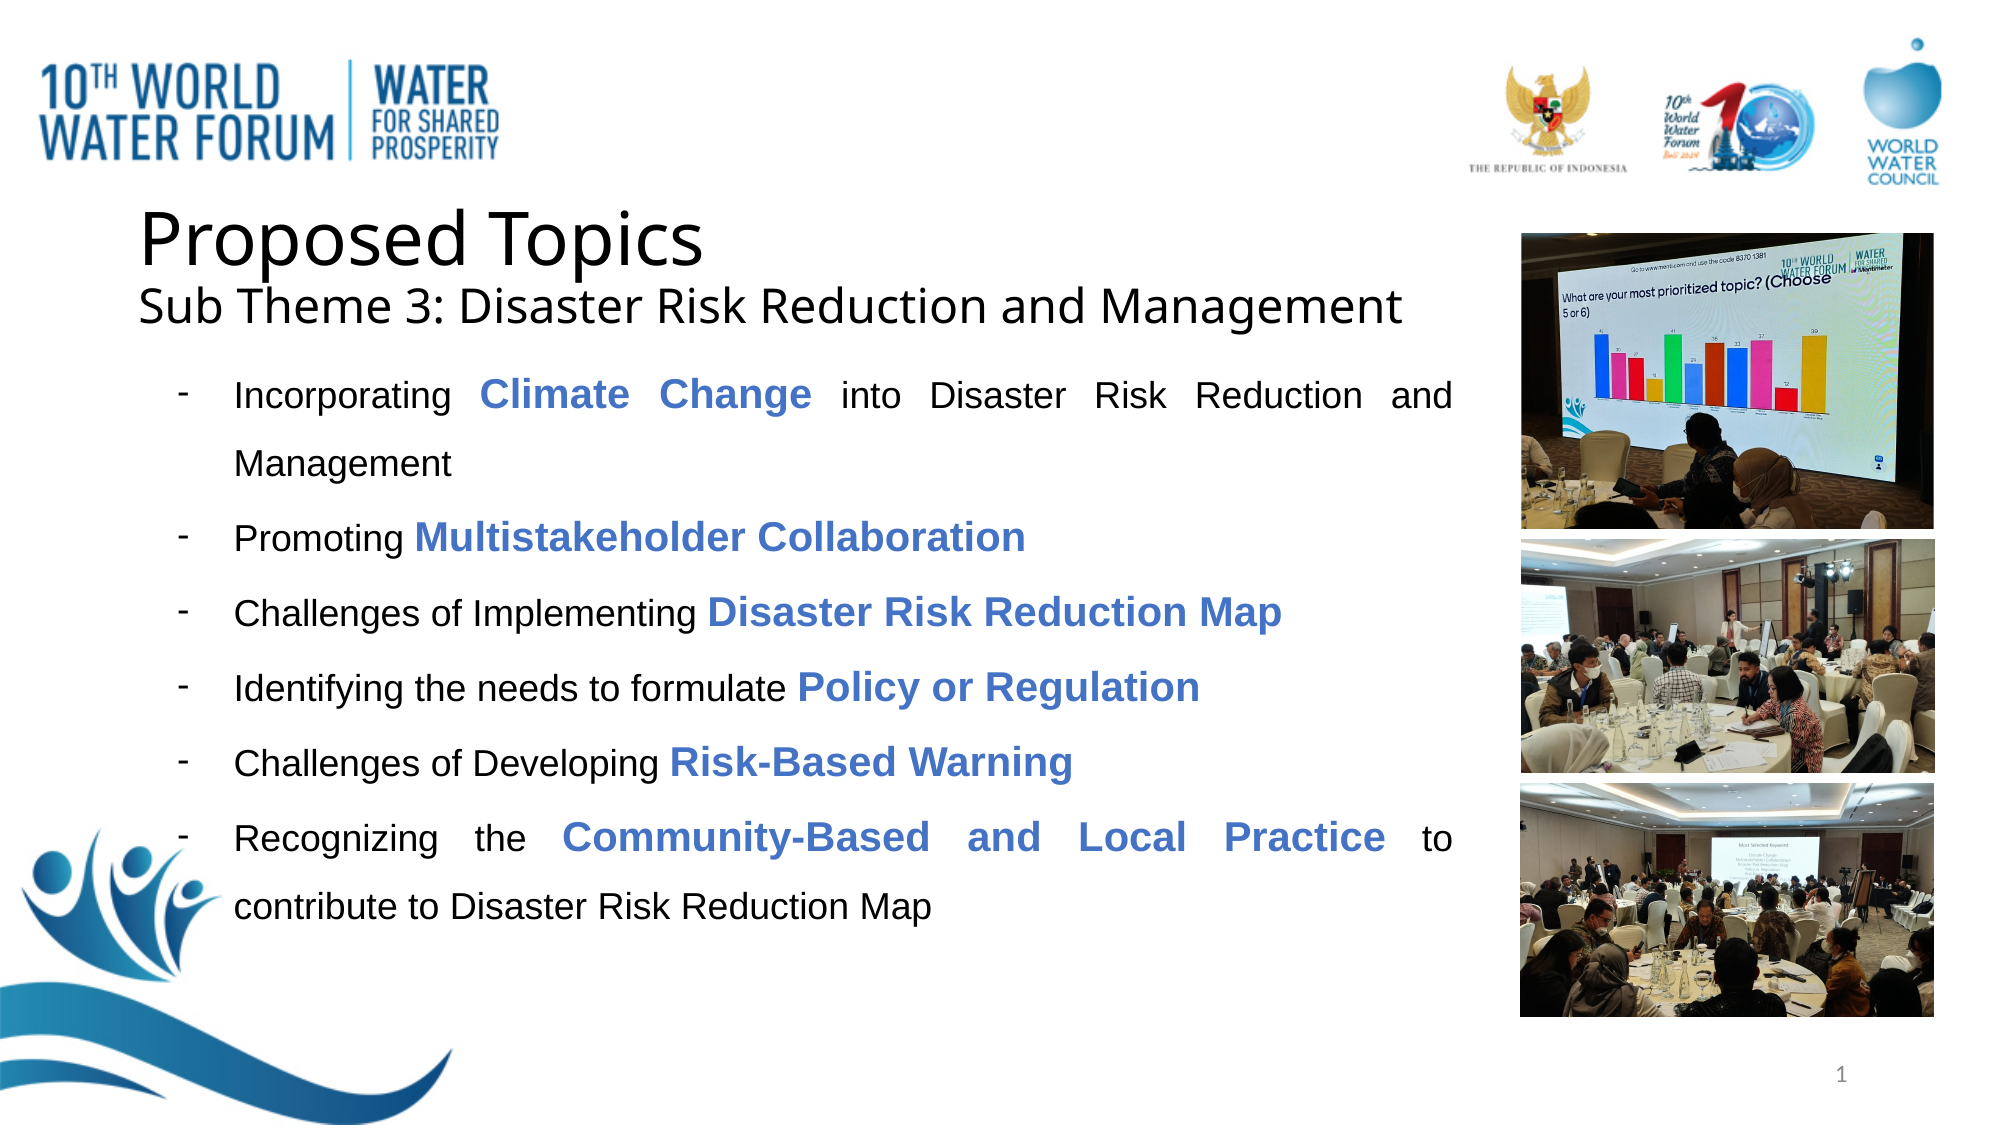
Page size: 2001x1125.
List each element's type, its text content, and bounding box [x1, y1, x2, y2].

picture [0, 0, 2001, 1125]
text_box Proposed Topics Sub Theme 3: Disaster Risk Reduction and Management [123, 193, 1849, 342]
text_box Incorporating Climate Change into Disaster Risk Reduction and Management Promoting Multistakeholder Collaboration Challenges of Implementing Disaster Risk Reduction Map Identifying the needs to formulate Policy or Regulation Challenges of Developing Risk-Based Warning Recognizing the Community-Based and Local Practice to contribute to Disaster Risk Reduction Map [162, 334, 1468, 935]
slide_number 1 [1412, 1042, 1863, 1103]
